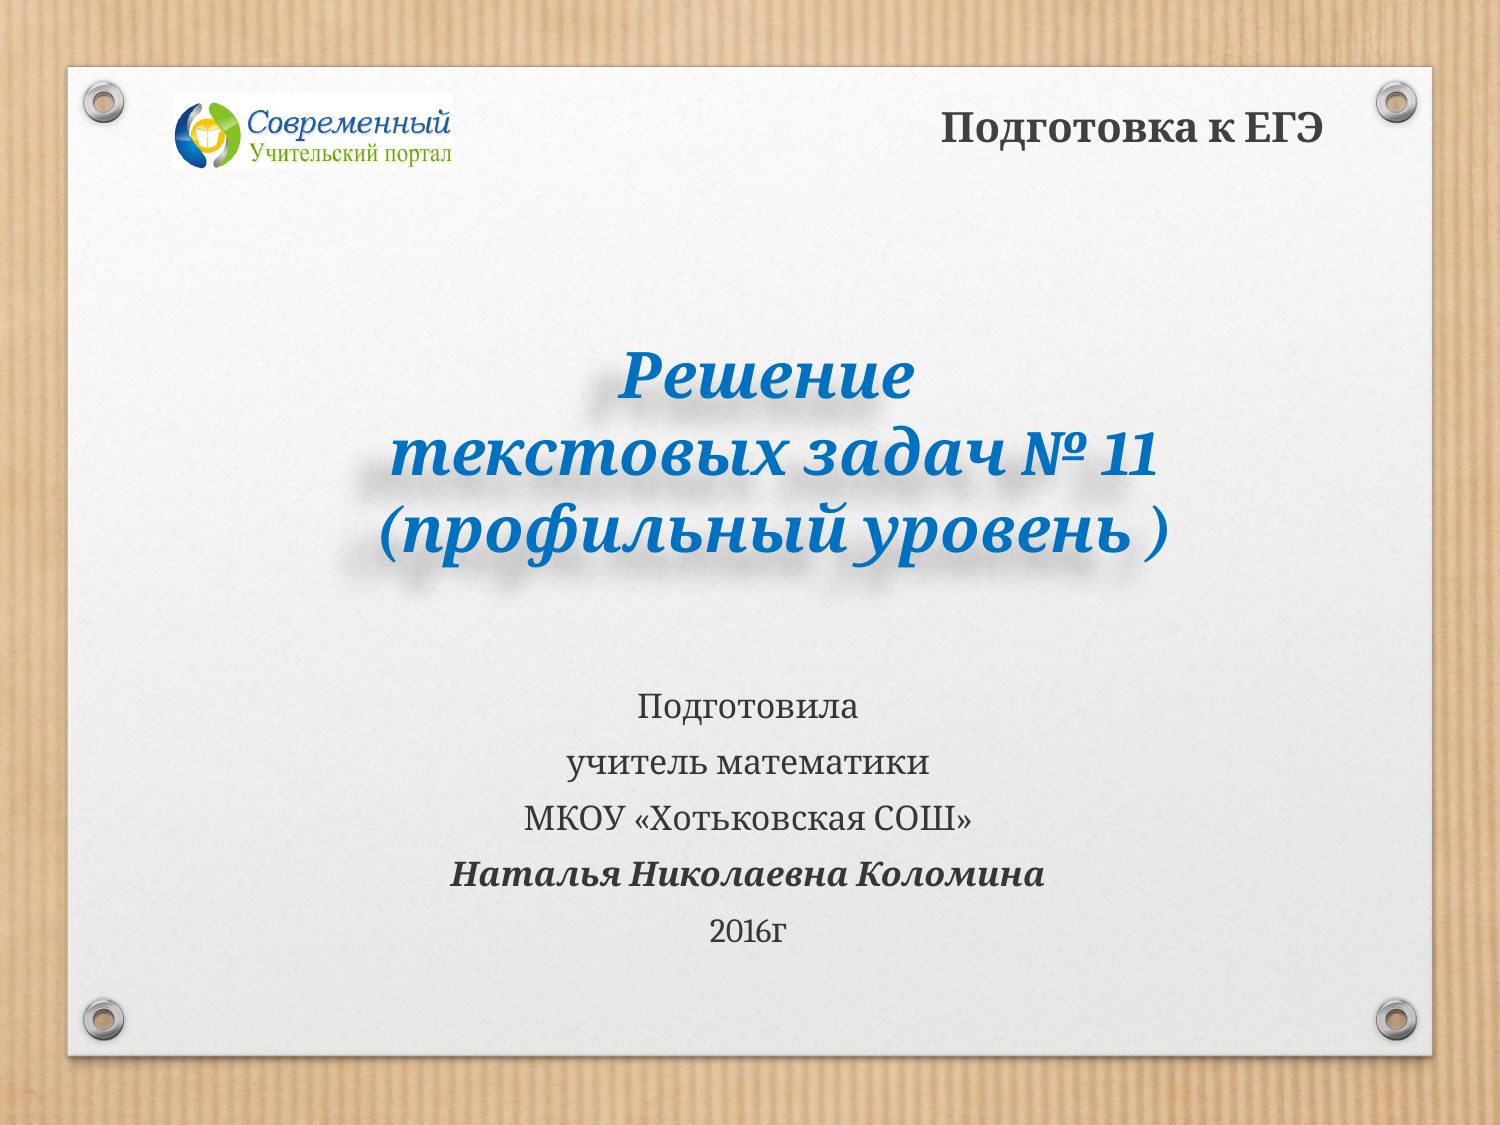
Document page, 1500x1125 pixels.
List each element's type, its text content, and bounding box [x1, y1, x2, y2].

picture [0, 0, 1500, 1125]
subtitle Подготовила учитель математики МКОУ «Хотьковская СОШ» Наталья Николаевна Коломина 2016г [312, 677, 1184, 961]
text_box Подготовка к ЕГЭ [925, 93, 1340, 159]
title Решение текстовых задач № 11 (профильный уровень ) [194, 325, 1355, 574]
